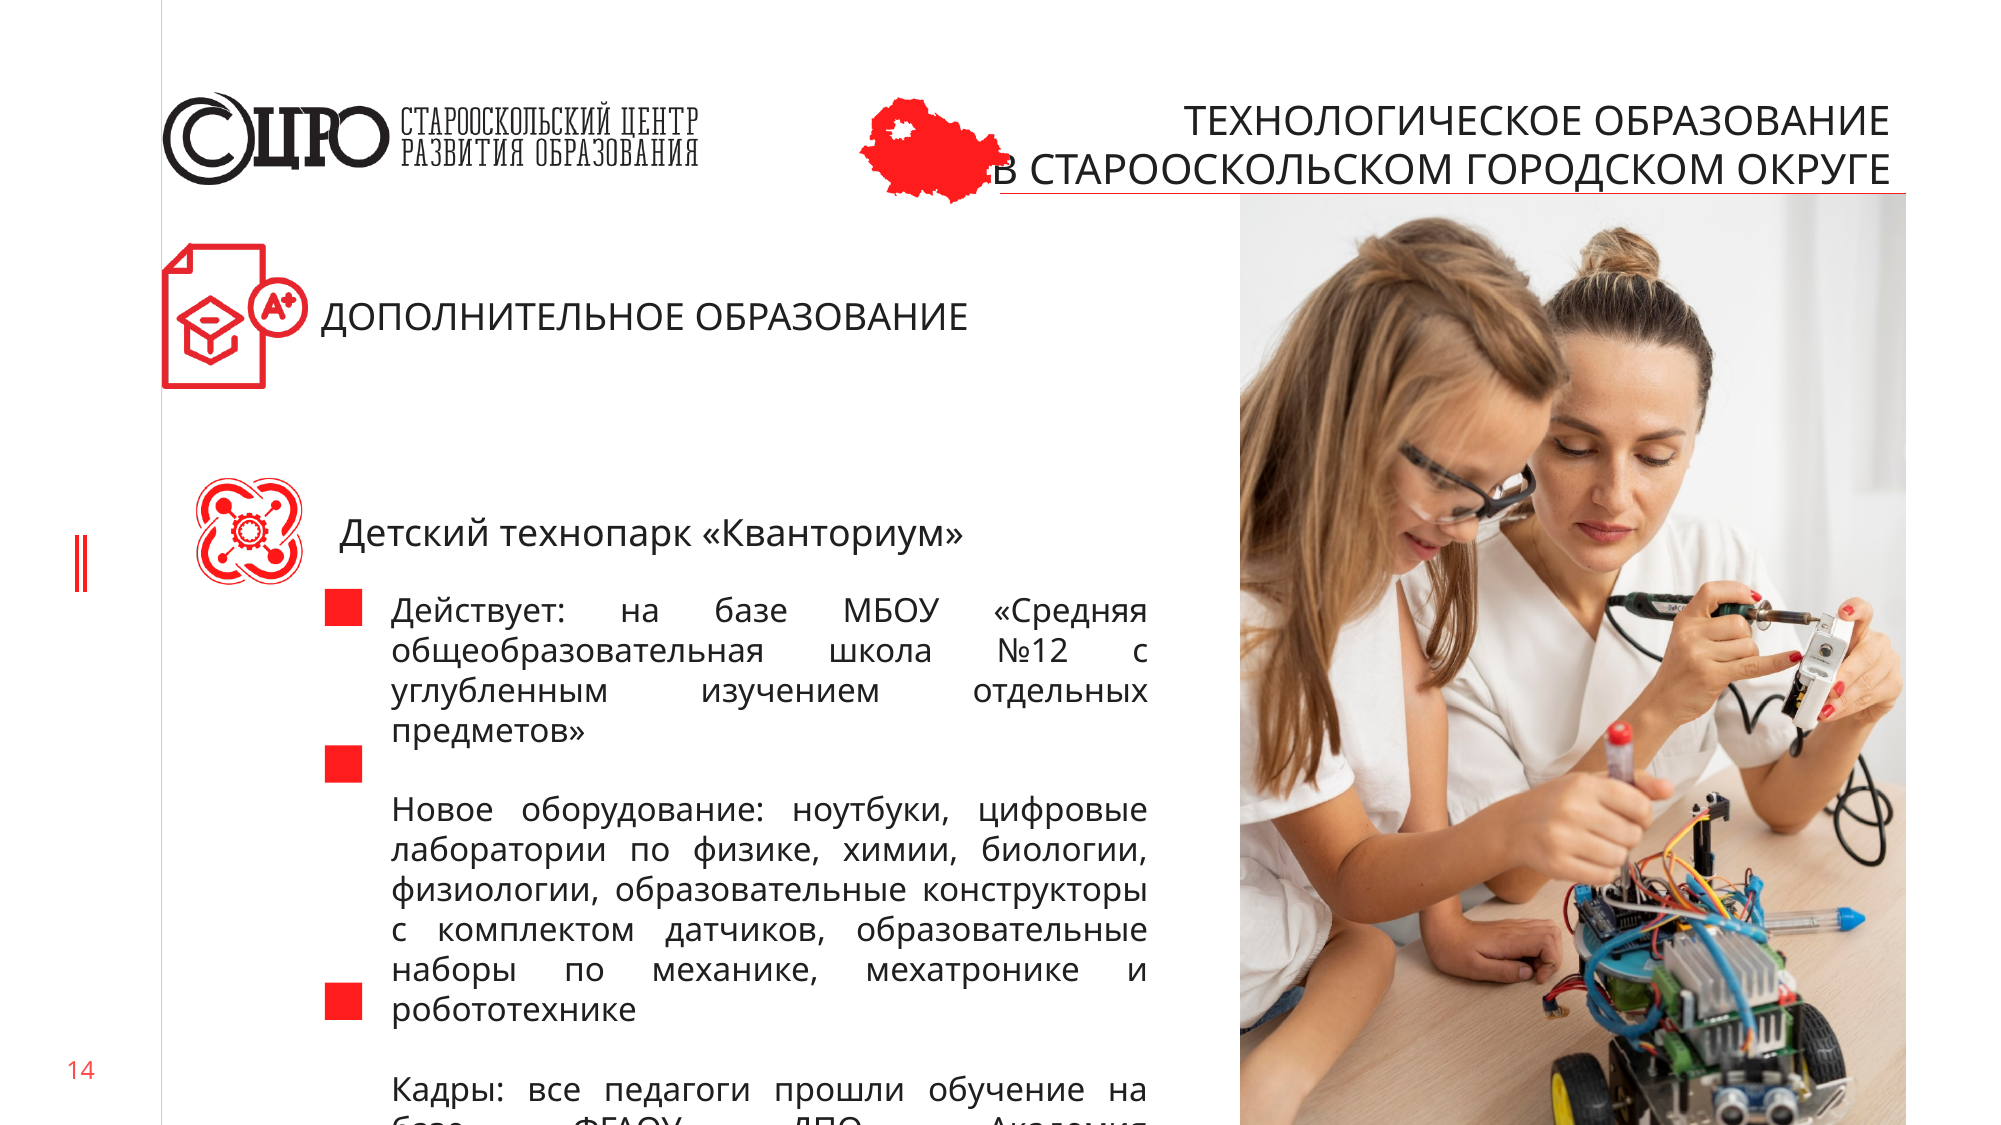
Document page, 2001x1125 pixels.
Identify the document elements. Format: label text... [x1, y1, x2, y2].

text_box Детский технопарк «Кванториум» [348, 501, 1240, 562]
picture [1240, 194, 1906, 1125]
picture [162, 243, 308, 389]
picture [859, 97, 1010, 204]
text_box [324, 982, 363, 1021]
text_box ТЕХНОЛОГИЧЕСКОЕ ОБРАЗОВАНИЕ В СТАРООСКОЛЬСКОМ ГОРОДСКОМ ОКРУГЕ [968, 86, 1907, 193]
text_box Действует: на базе МБОУ «Средняя общеобразовательная школа №12 с углубленным изучением отдельных предметов» Новое оборудование: ноутбуки, цифровые лаборатории по физике, химии, биологии, физиологии, образовательные конструкторы с комплектом датчиков, образовательные наборы по механике, мехатронике и робототехнике Кадры: все педагоги прошли обучение на базе ФГАОУ ДПО «Академия Минпросвещения России» [376, 581, 1164, 1125]
slide_number 14 [38, 1052, 123, 1091]
text_box ТЕХНОЛОГИЧЕСКОЕ ОБРАЗОВАНИЕ В СТАРООСКОЛЬСКОМ ГОРОДСКОМ ОКРУГЕ [1010, 194, 1240, 201]
picture [162, 92, 698, 185]
text_box [348, 588, 363, 627]
text_box [324, 744, 363, 784]
picture [150, 432, 348, 630]
text_box ДОПОЛНИТЕЛЬНОЕ ОБРАЗОВАНИЕ [308, 285, 1000, 346]
